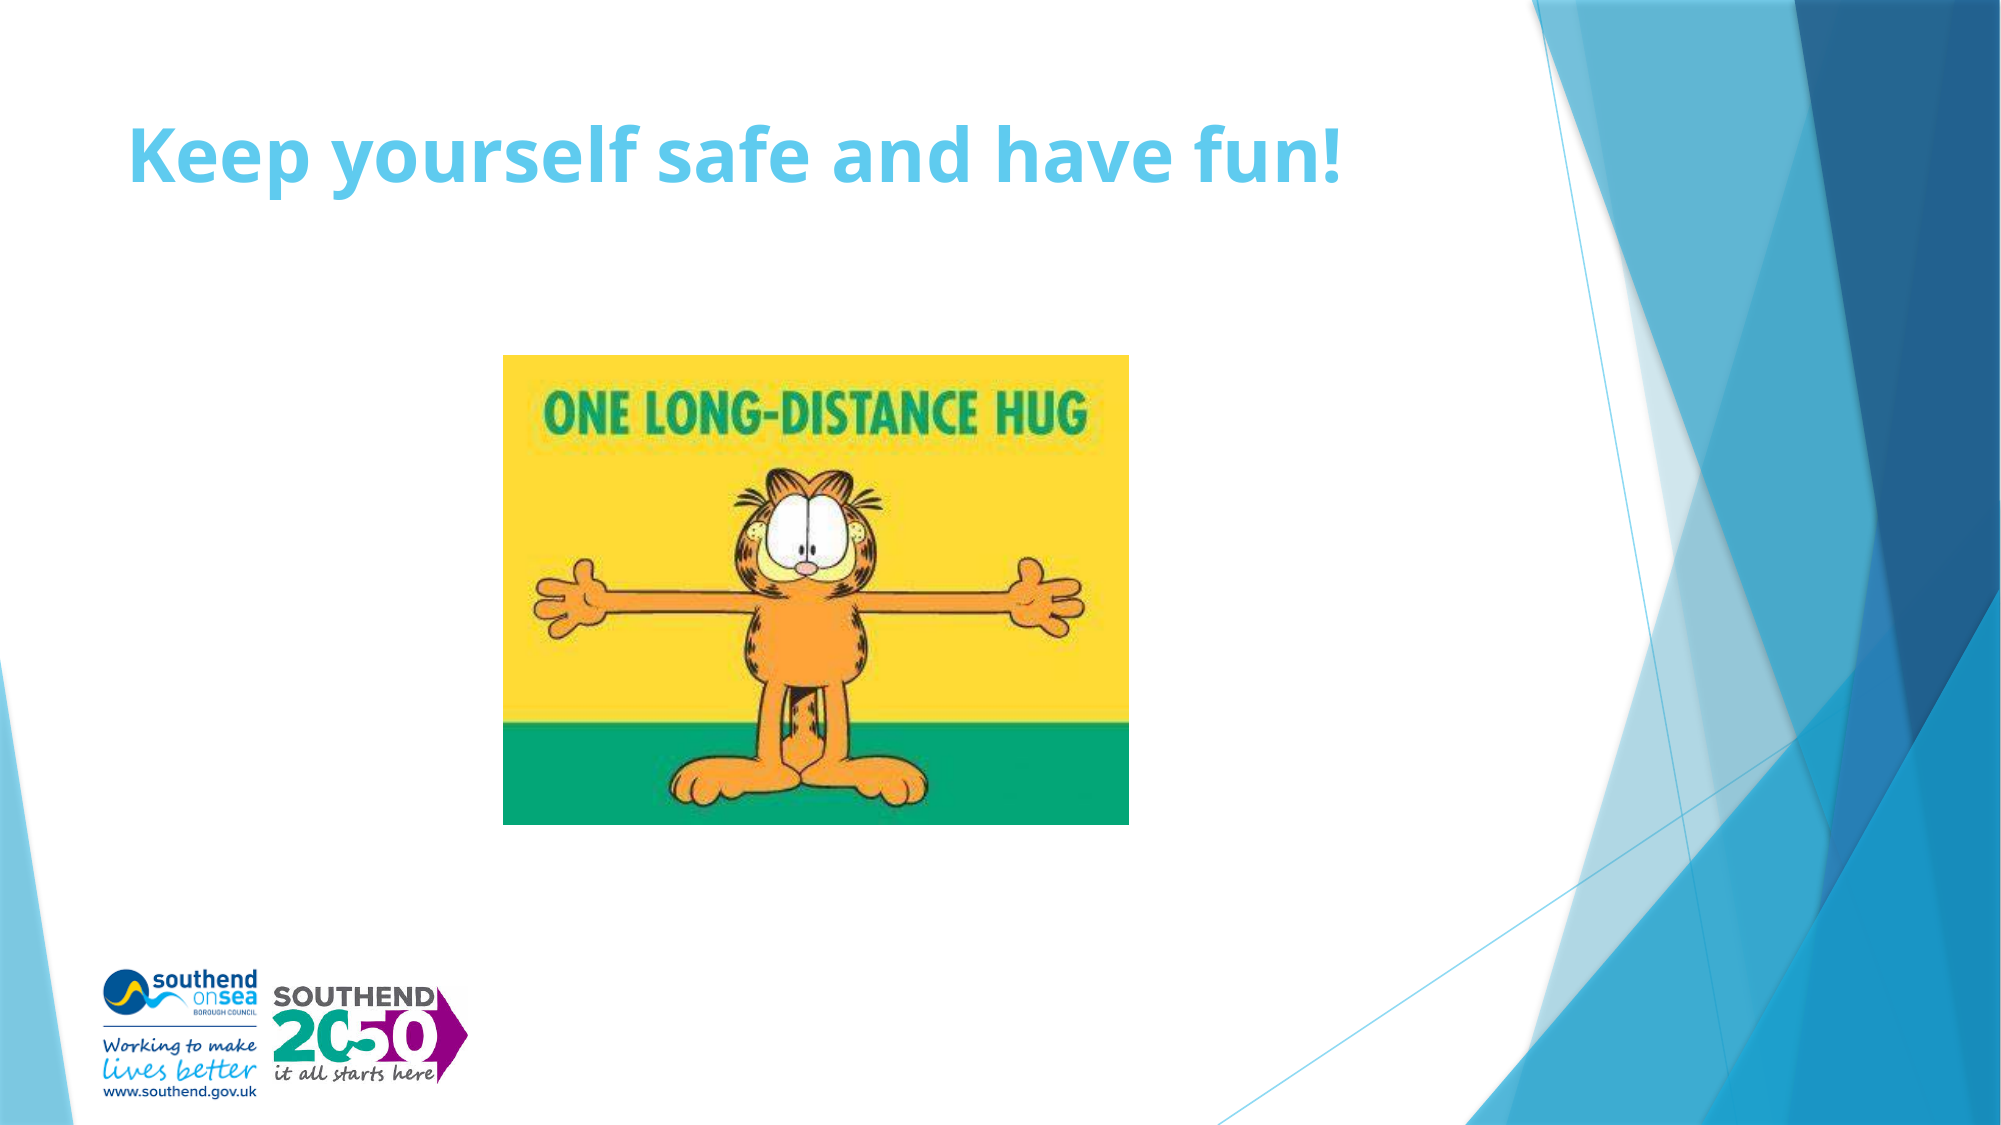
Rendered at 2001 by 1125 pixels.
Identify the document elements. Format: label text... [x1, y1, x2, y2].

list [503, 355, 1130, 825]
title Keep yourself safe and have fun! [111, 99, 1522, 317]
picture [94, 959, 468, 1111]
